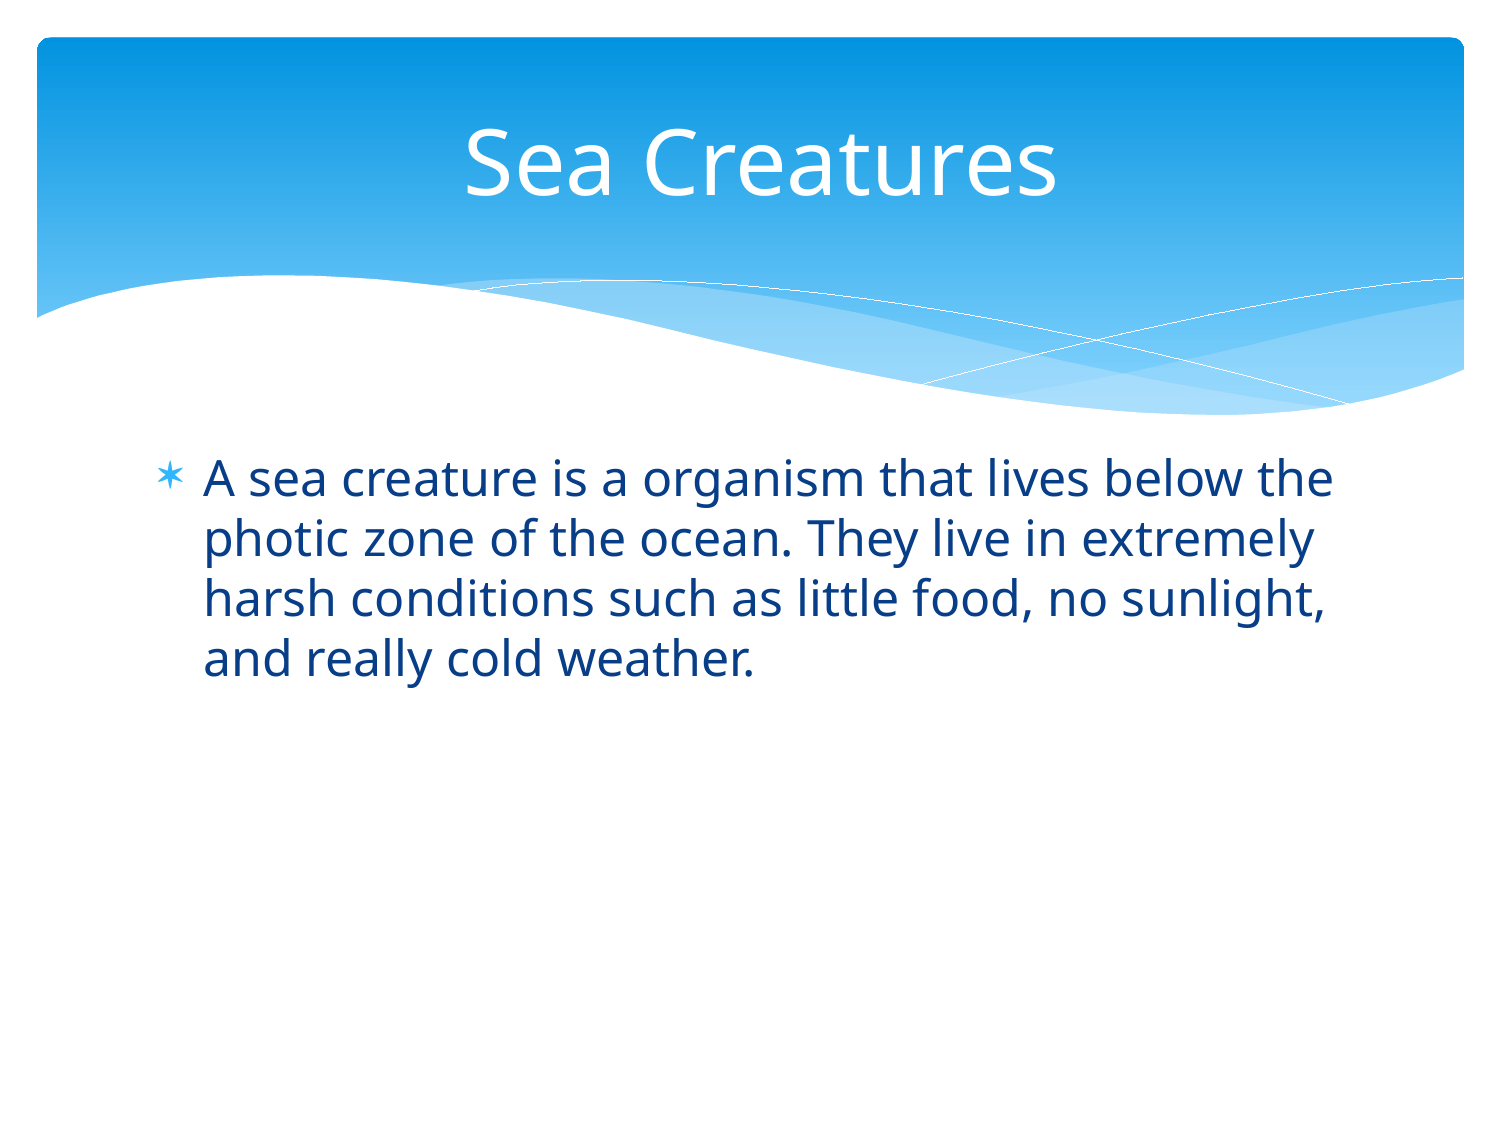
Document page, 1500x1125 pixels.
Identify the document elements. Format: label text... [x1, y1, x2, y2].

title Sea Creatures [75, 55, 1425, 261]
list A sea creature is a organism that lives below the photic zone of the ocean. They live in extremely harsh conditions such as little food, no sunlight, and really cold weather. [143, 438, 1359, 1005]
